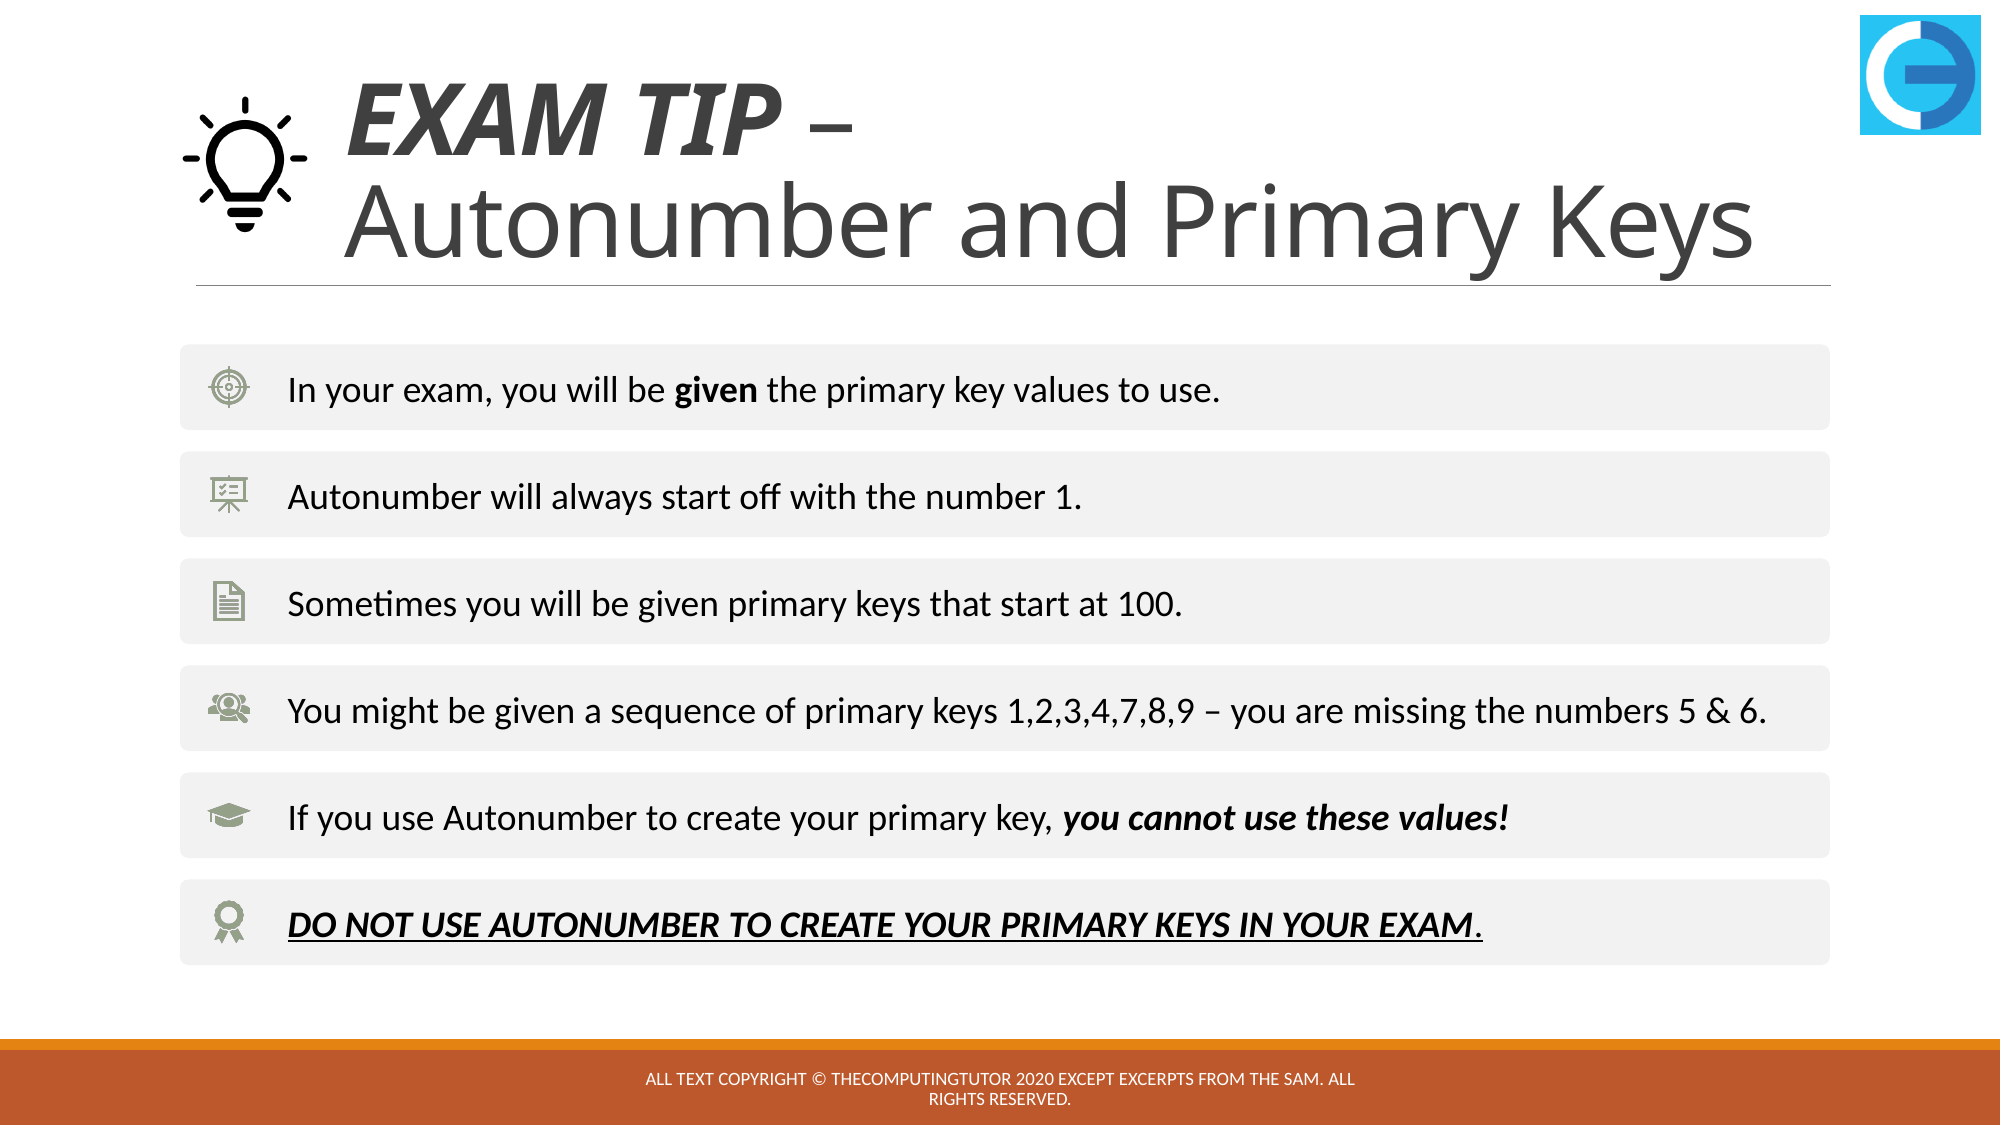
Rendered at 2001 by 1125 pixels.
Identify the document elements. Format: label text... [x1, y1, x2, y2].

picture [169, 90, 321, 242]
footer All text copyright © TheComputingTutor 2020 except excerpts from the SAM. All rights Reserved. [604, 1059, 1396, 1120]
title EXAM TIP – Autonumber and Primary Keys [180, 47, 1830, 285]
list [179, 343, 1831, 966]
picture [1860, 15, 1981, 135]
